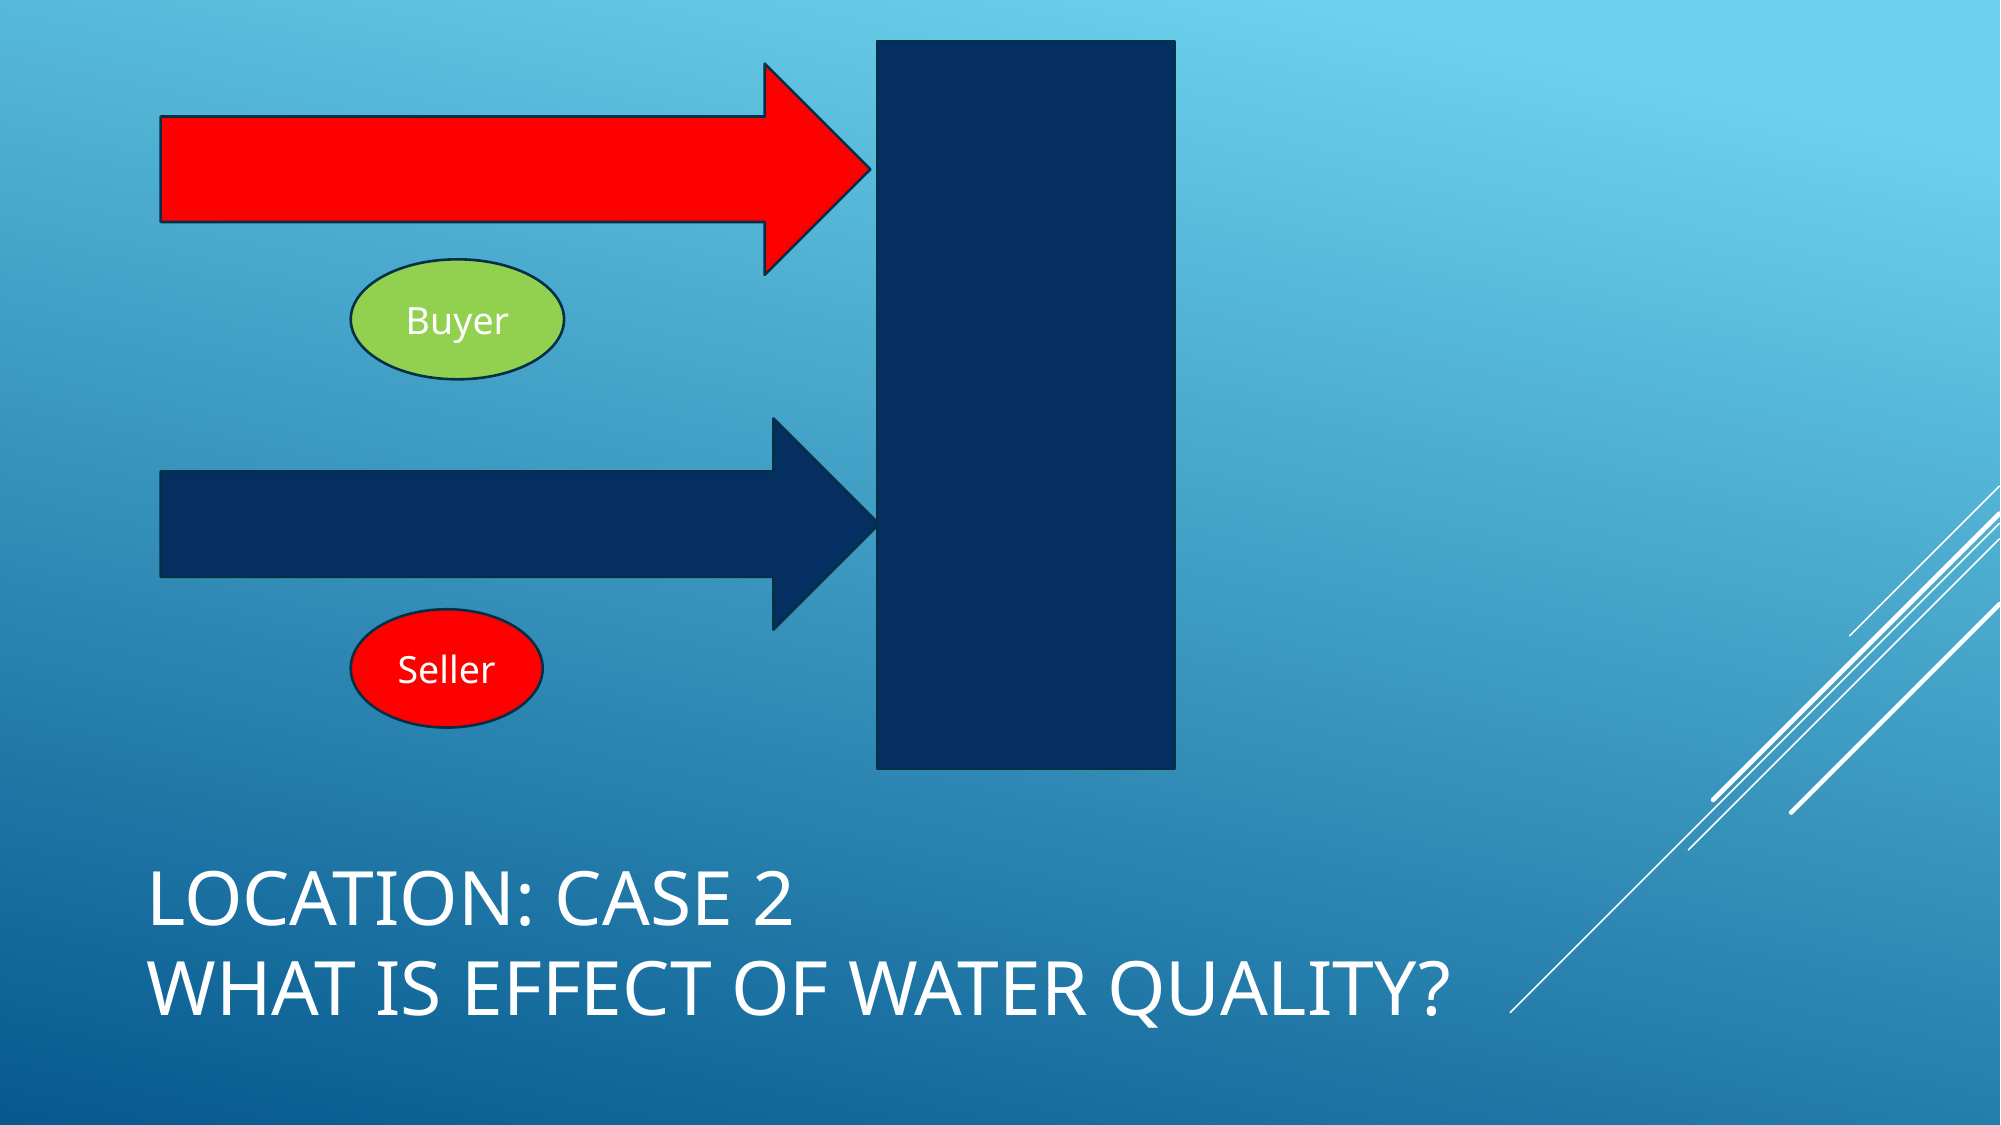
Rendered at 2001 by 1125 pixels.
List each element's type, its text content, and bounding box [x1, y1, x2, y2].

title Location: Case 2 What is effect of Water Quality? [131, 816, 1532, 1064]
text_box [159, 62, 872, 277]
text_box [876, 40, 1176, 770]
text_box Seller [349, 607, 545, 729]
text_box Buyer [349, 258, 566, 381]
text_box [159, 417, 876, 631]
